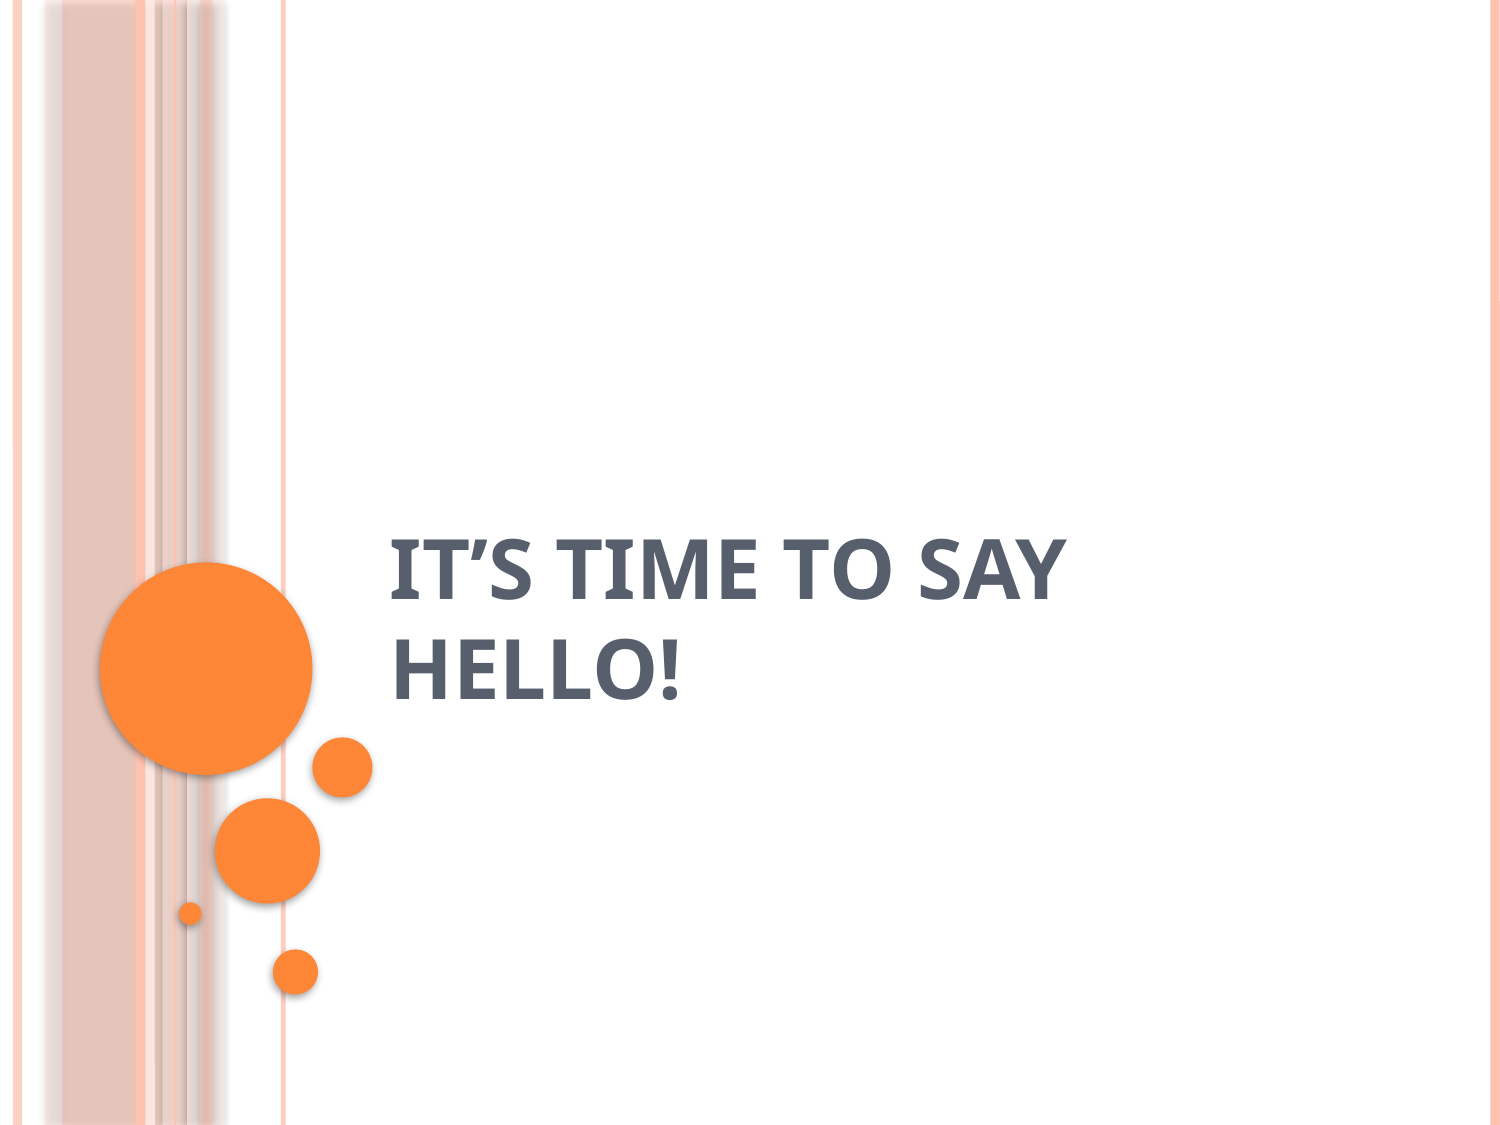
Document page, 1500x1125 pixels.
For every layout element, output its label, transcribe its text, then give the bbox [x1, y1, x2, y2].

title It’s time to say Hello! [375, 512, 1388, 824]
